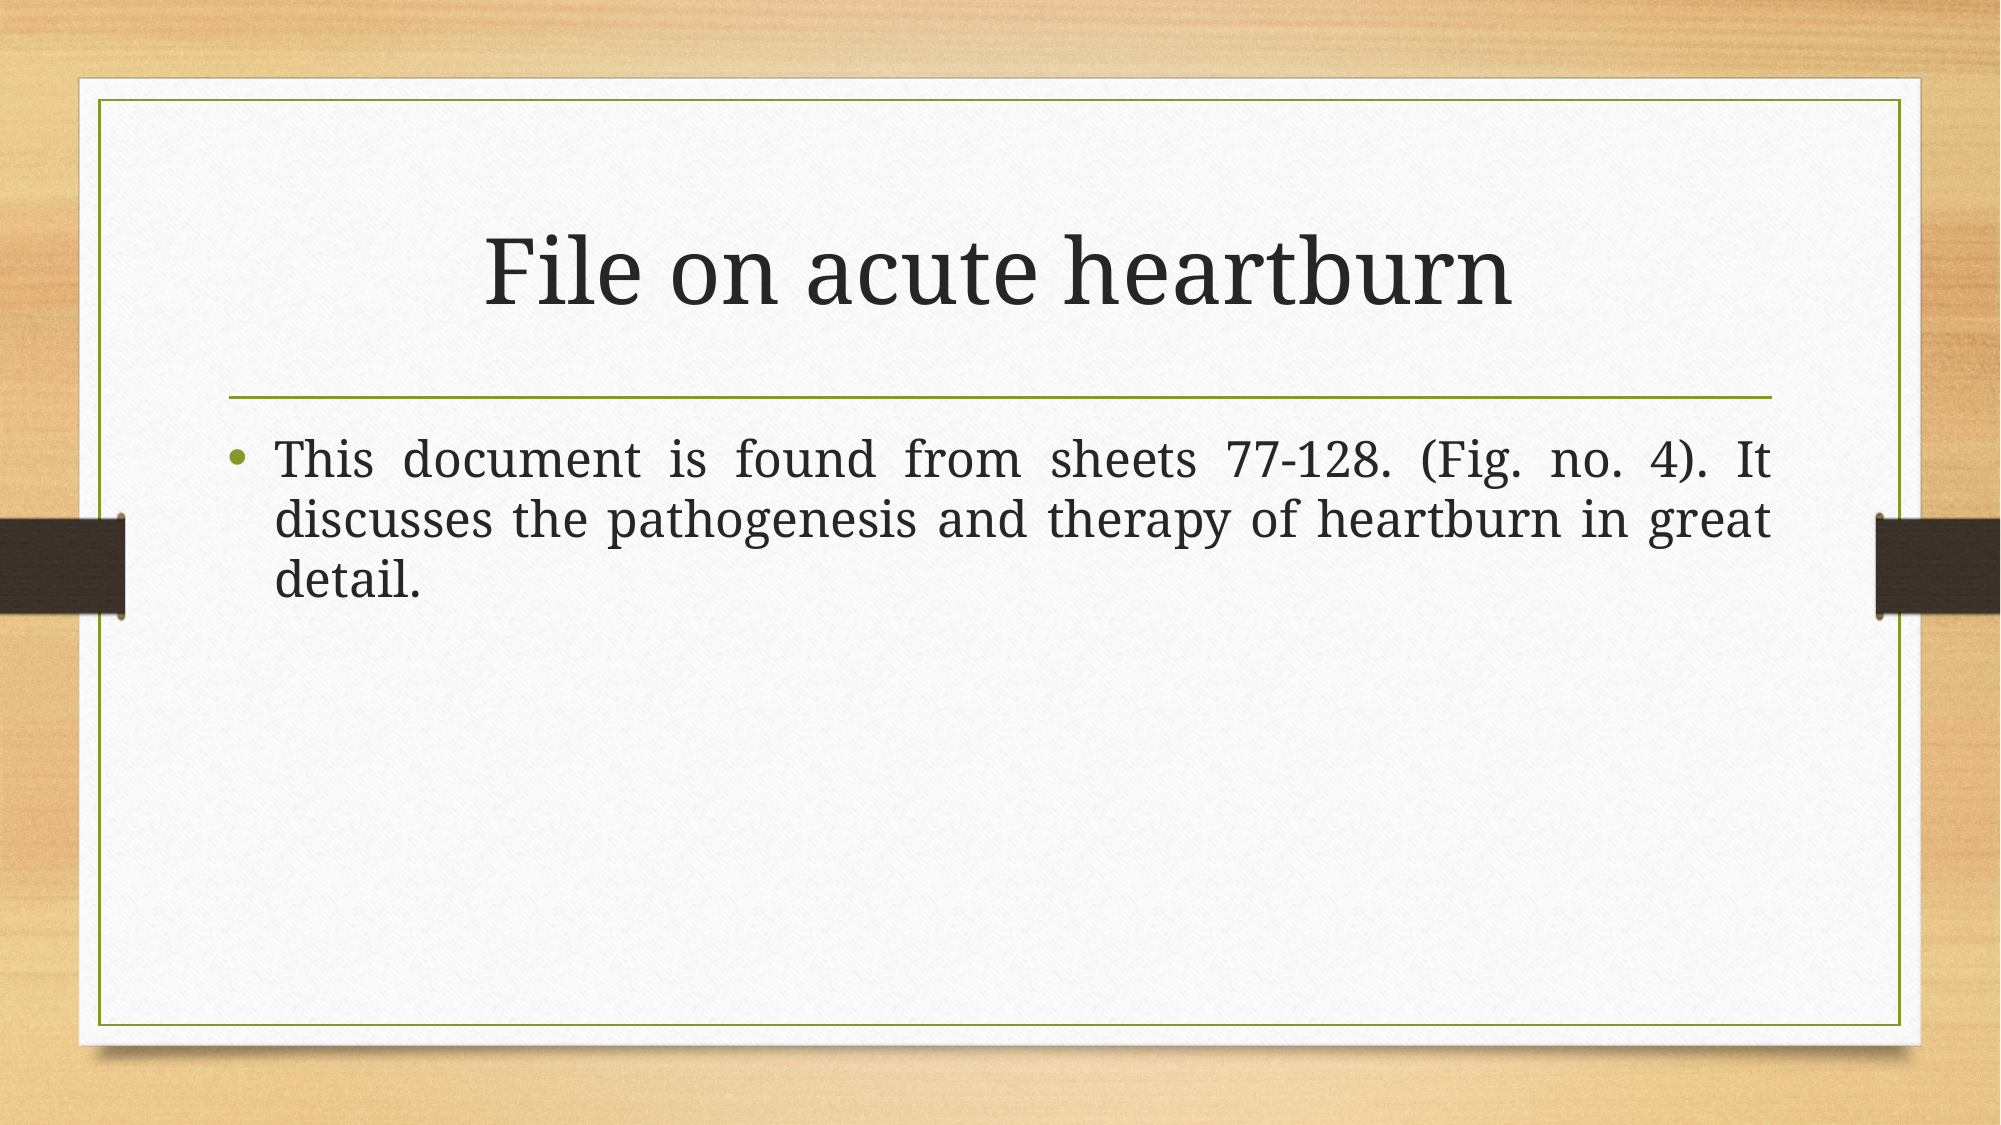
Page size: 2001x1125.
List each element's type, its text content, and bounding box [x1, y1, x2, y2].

title File on acute heartburn [212, 161, 1788, 375]
picture [0, 0, 2001, 1125]
list This document is found from sheets 77-128. (Fig. no. 4). It discusses the pathogenesis and therapy of heartburn in great detail. [212, 419, 1788, 964]
